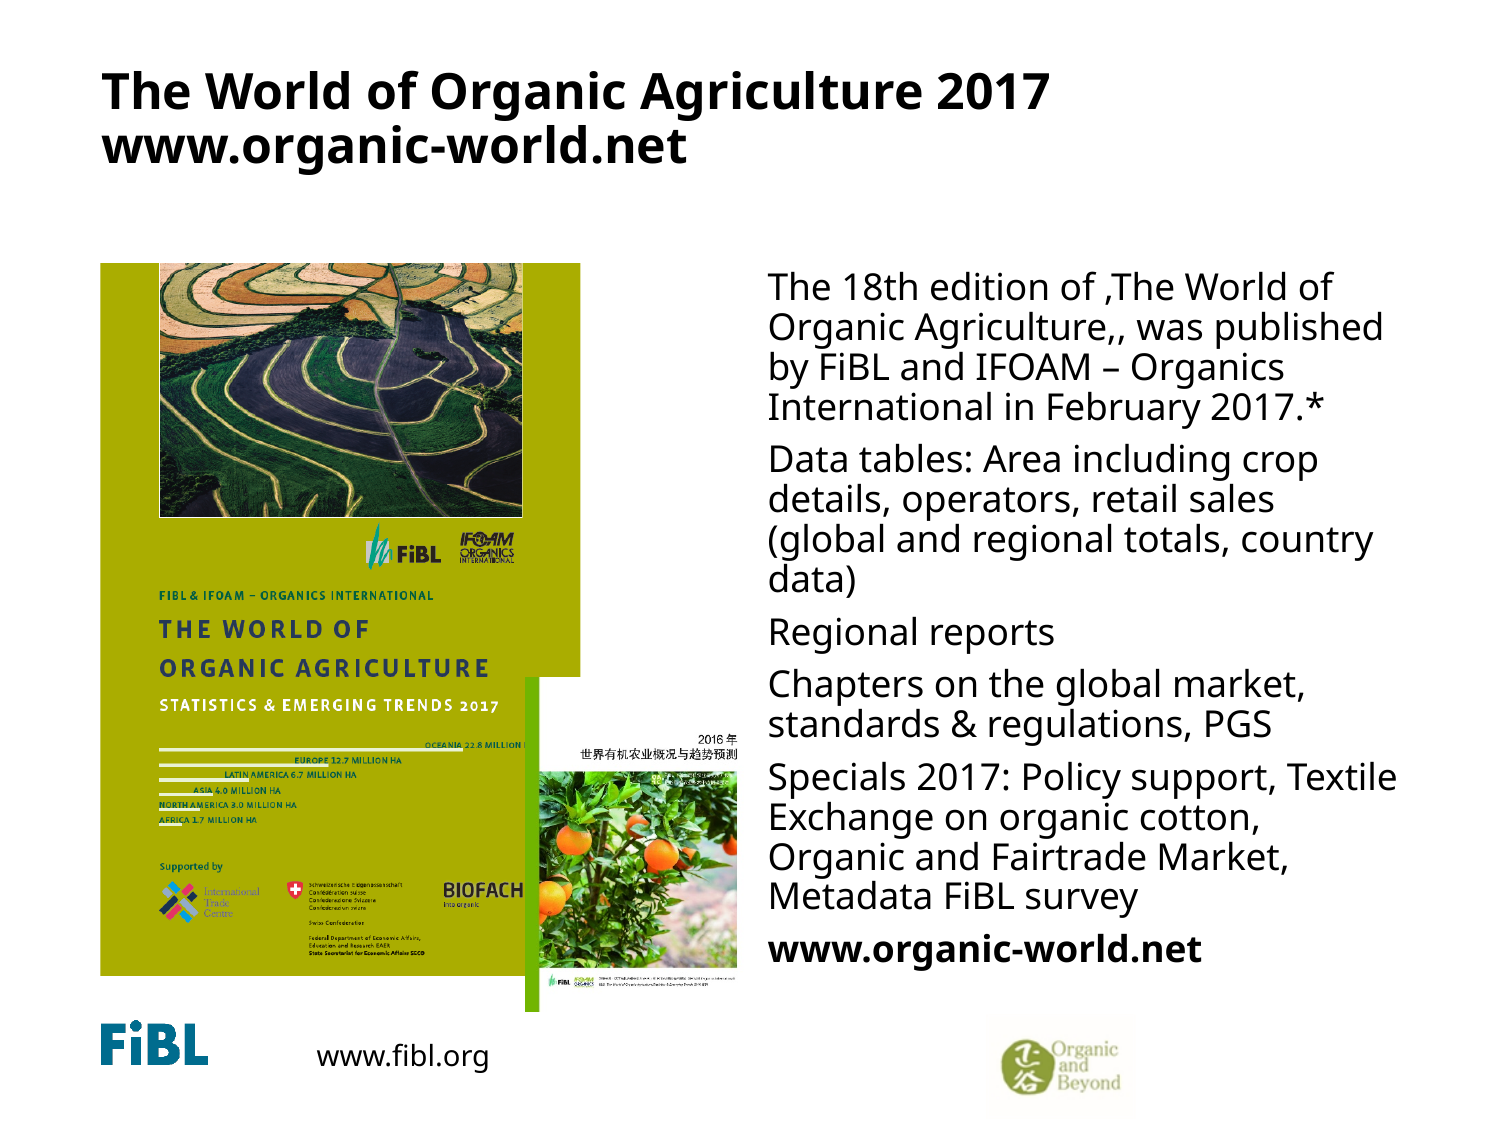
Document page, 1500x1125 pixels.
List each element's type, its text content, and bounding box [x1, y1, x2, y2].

picture [100, 263, 750, 1013]
picture [159, 1032, 165, 1039]
picture [159, 1049, 168, 1056]
picture [101, 1020, 208, 1065]
picture [917, 1014, 1205, 1119]
list The 18th edition of ‚The World of Organic Agriculture,, was published by FiBL and IFOAM – Organics International in February 2017.* Data tables: Area including crop details, operators, retail sales (global and regional totals, country data) Regional reports Chapters on the global market, standards & regulations, PGS Specials 2017: Policy support, Textile Exchange on organic cotton, Organic and Fairtrade Market, Metadata FiBL survey www.organic-world.net [767, 268, 1402, 976]
title The World of Organic Agriculture 2017 www.organic-world.net [101, 66, 1399, 170]
